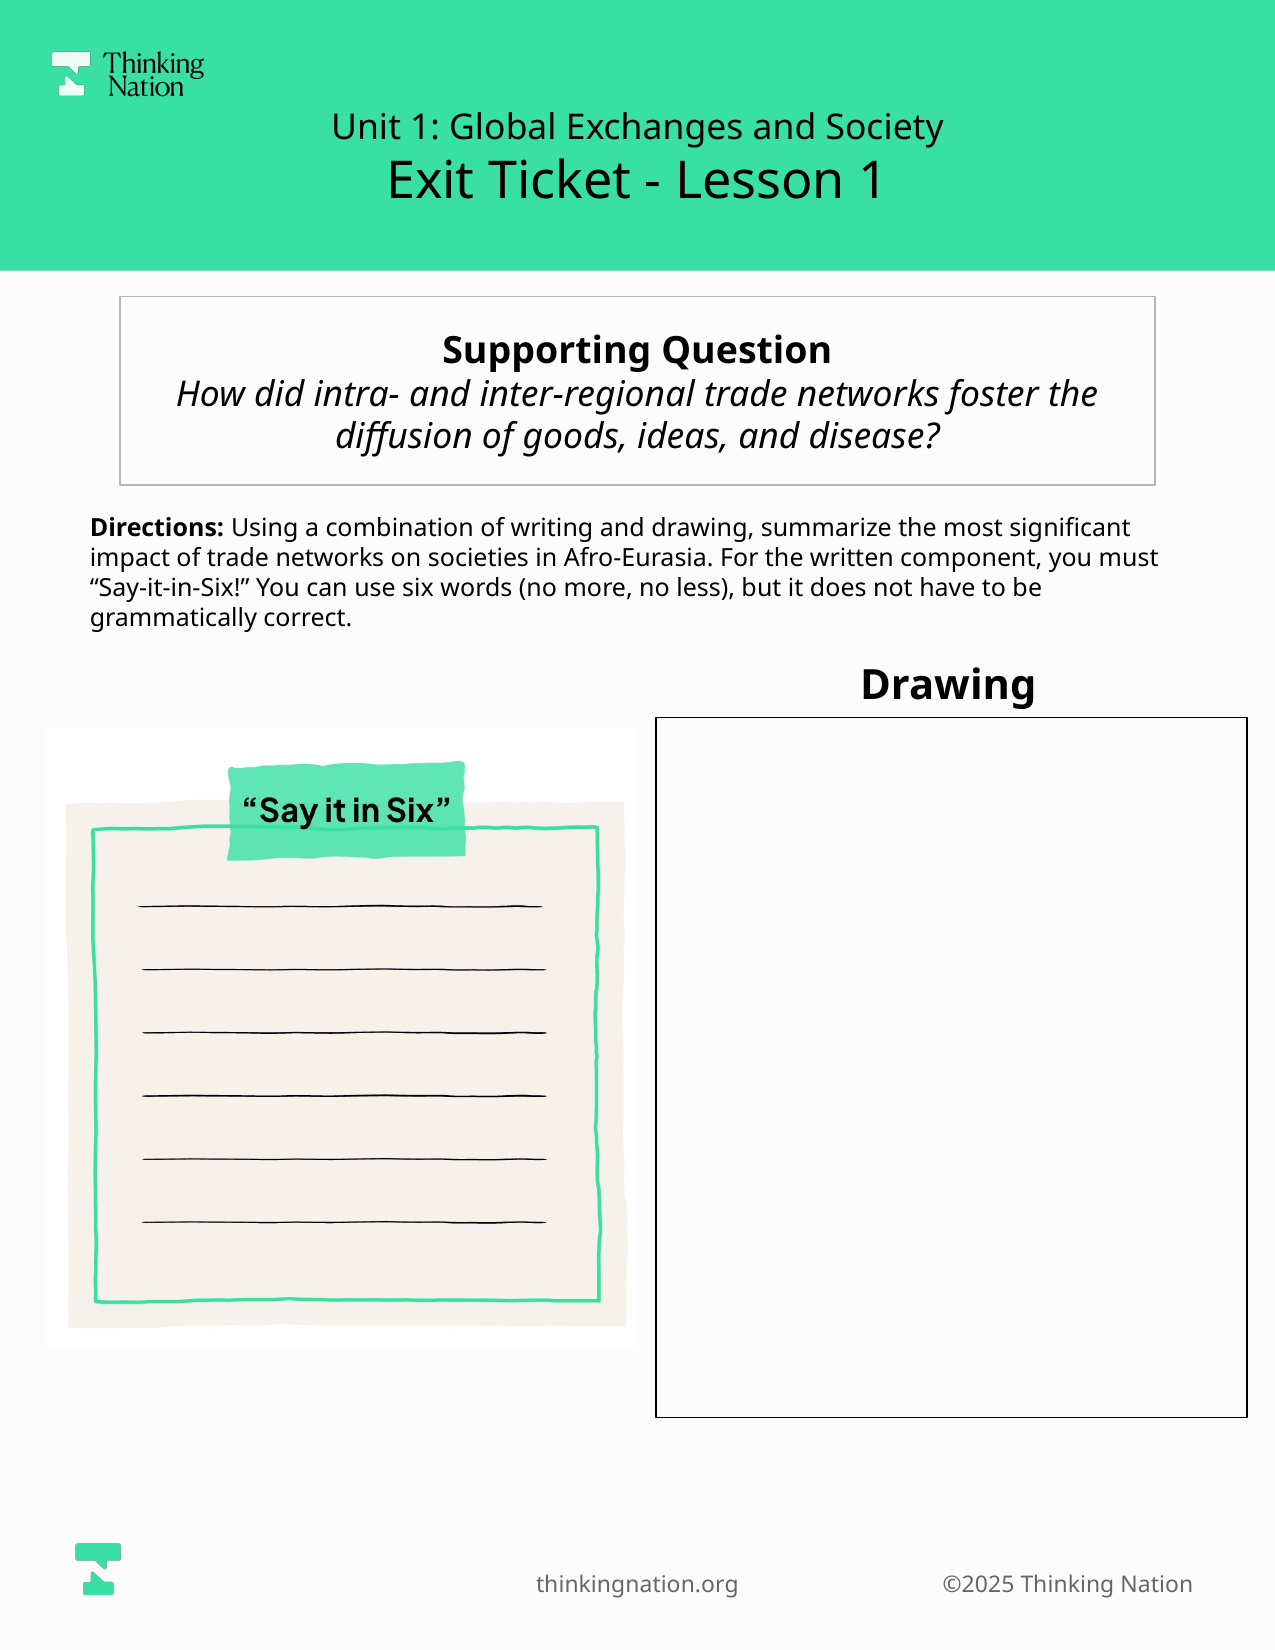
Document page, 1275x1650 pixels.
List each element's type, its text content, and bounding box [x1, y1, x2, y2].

picture [62, 1533, 134, 1605]
text_box Unit 1: Global Exchanges and Society Exit Ticket - Lesson 1 [0, 0, 1275, 271]
text_box [655, 717, 1247, 1418]
text_box Drawing [845, 643, 1058, 714]
text_box thinkingnation.org [486, 1553, 789, 1605]
picture [46, 726, 638, 1348]
picture [35, 37, 210, 110]
text_box Supporting Question How did intra- and inter-regional trade networks foster the diffusion of goods, ideas, and disease? [119, 296, 1156, 485]
text_box ©2025 Thinking Nation [907, 1553, 1210, 1605]
text_box Directions: Using a combination of writing and drawing, summarize the most significant impact of trade networks on societies in Afro-Eurasia. For the written component, you must “Say-it-in-Six!” You can use six words (no more, no less), but it does not have to be grammatically correct. [74, 496, 1201, 647]
